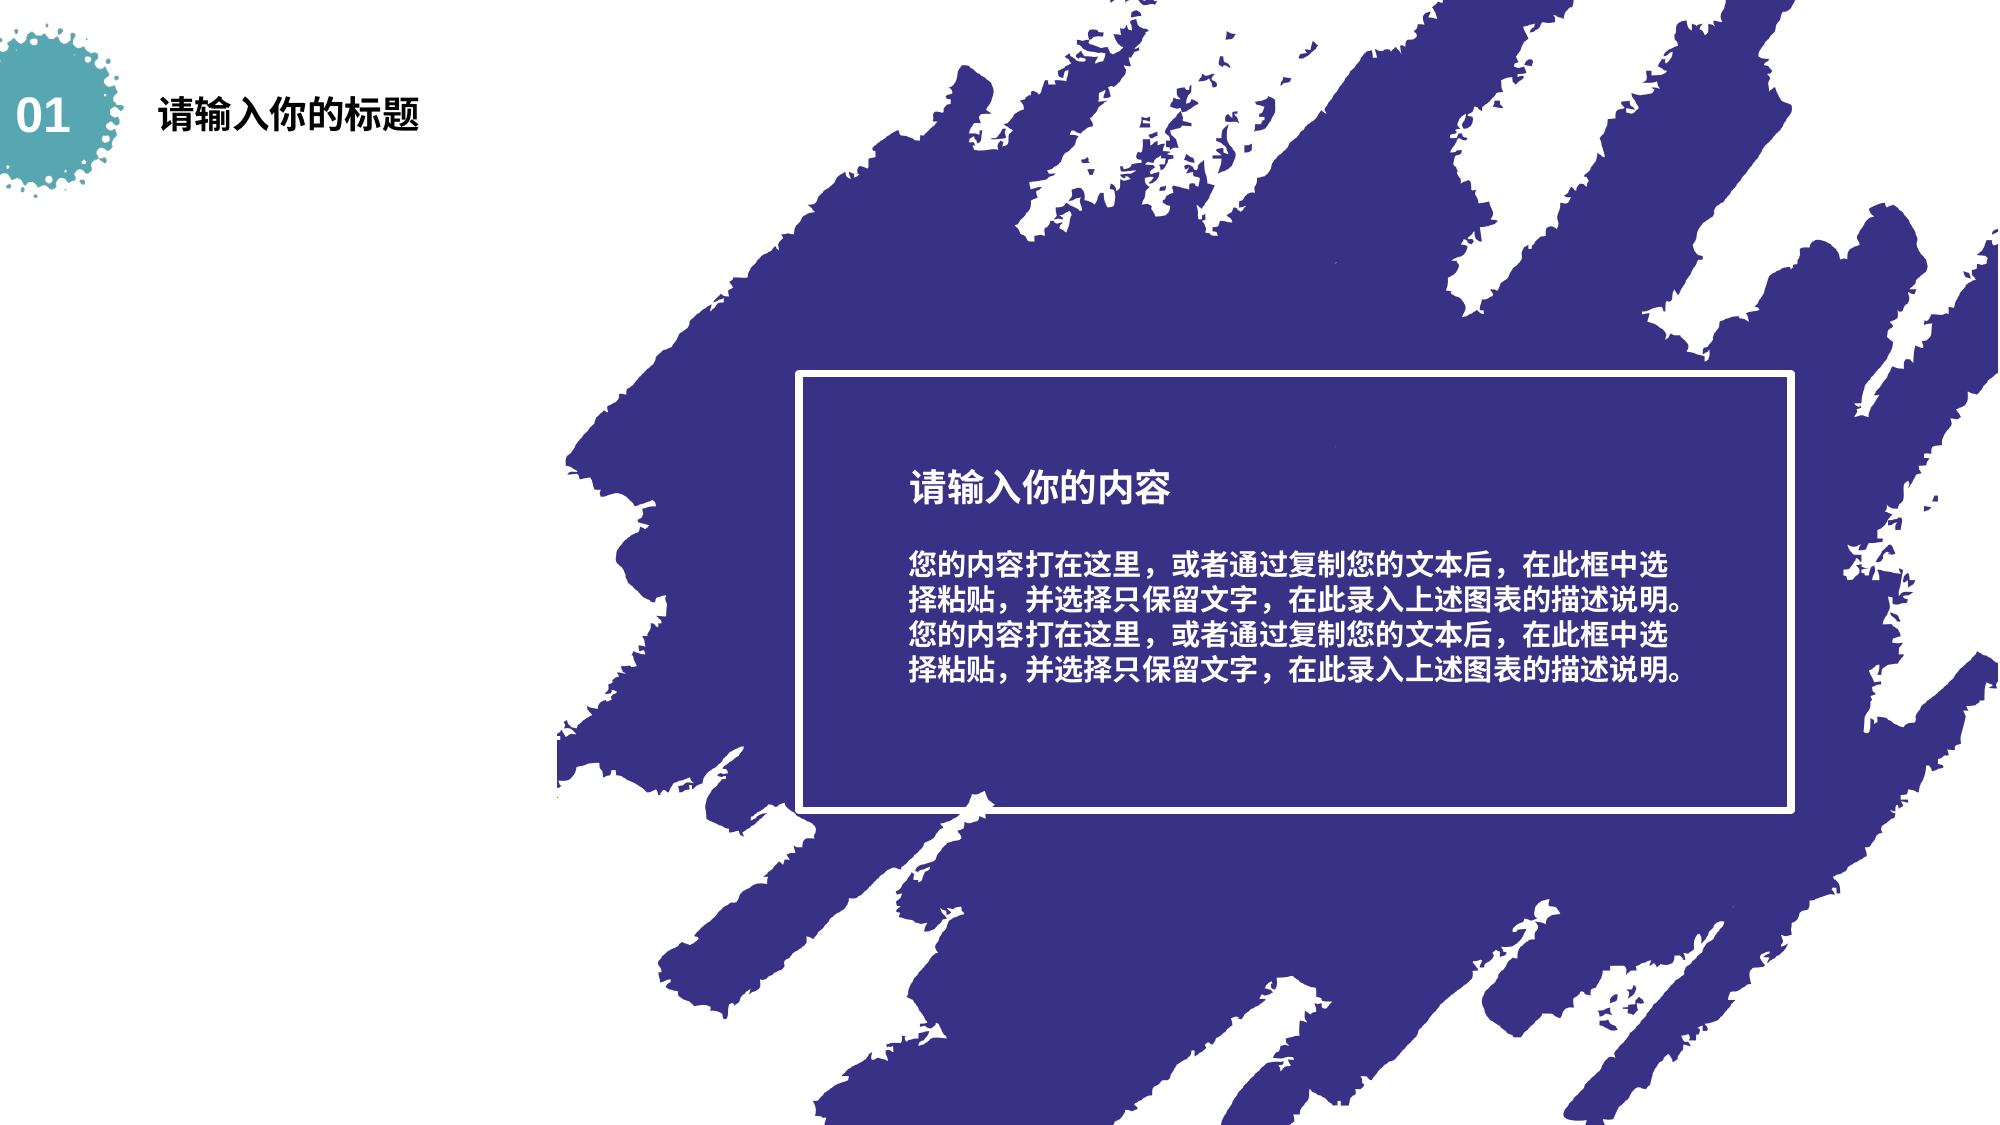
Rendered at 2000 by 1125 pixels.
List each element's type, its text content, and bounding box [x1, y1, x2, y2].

picture [515, 0, 1998, 1125]
picture [0, 9, 170, 219]
text_box 请输入你的标题 [175, 83, 435, 144]
